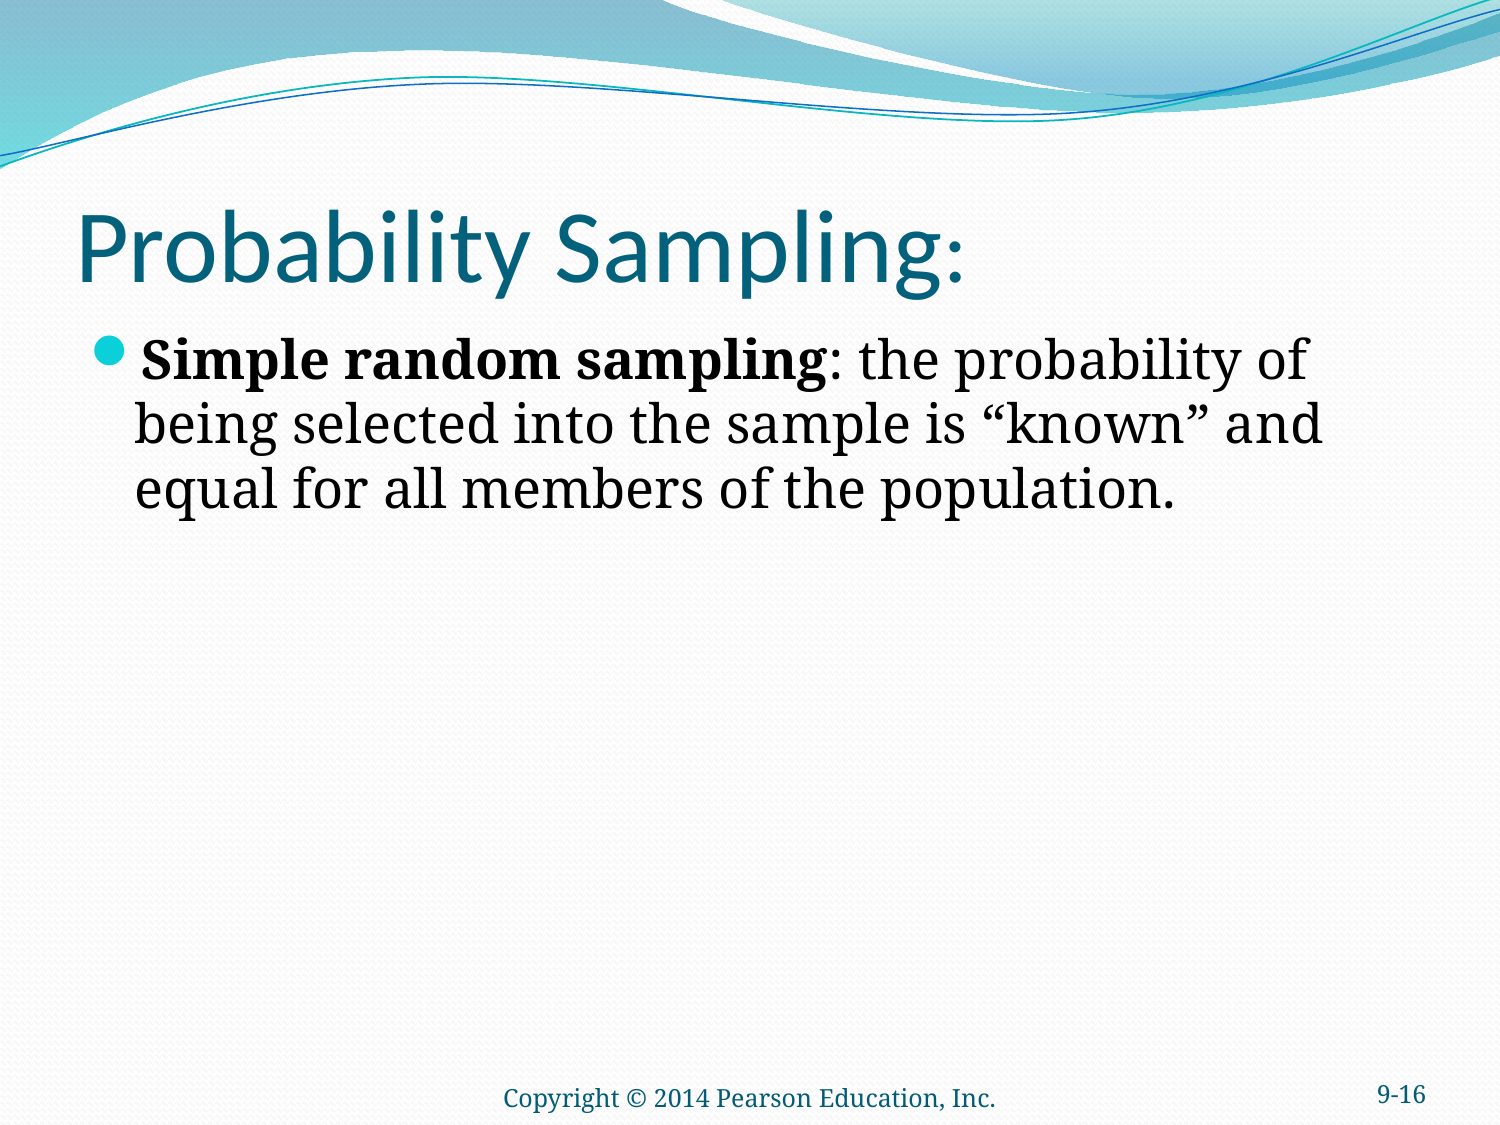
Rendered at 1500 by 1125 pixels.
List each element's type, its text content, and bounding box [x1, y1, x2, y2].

list Simple random sampling: the probability of being selected into the sample is “known” and equal for all members of the population. [74, 317, 1426, 1038]
title Probability Sampling: [74, 115, 1426, 304]
